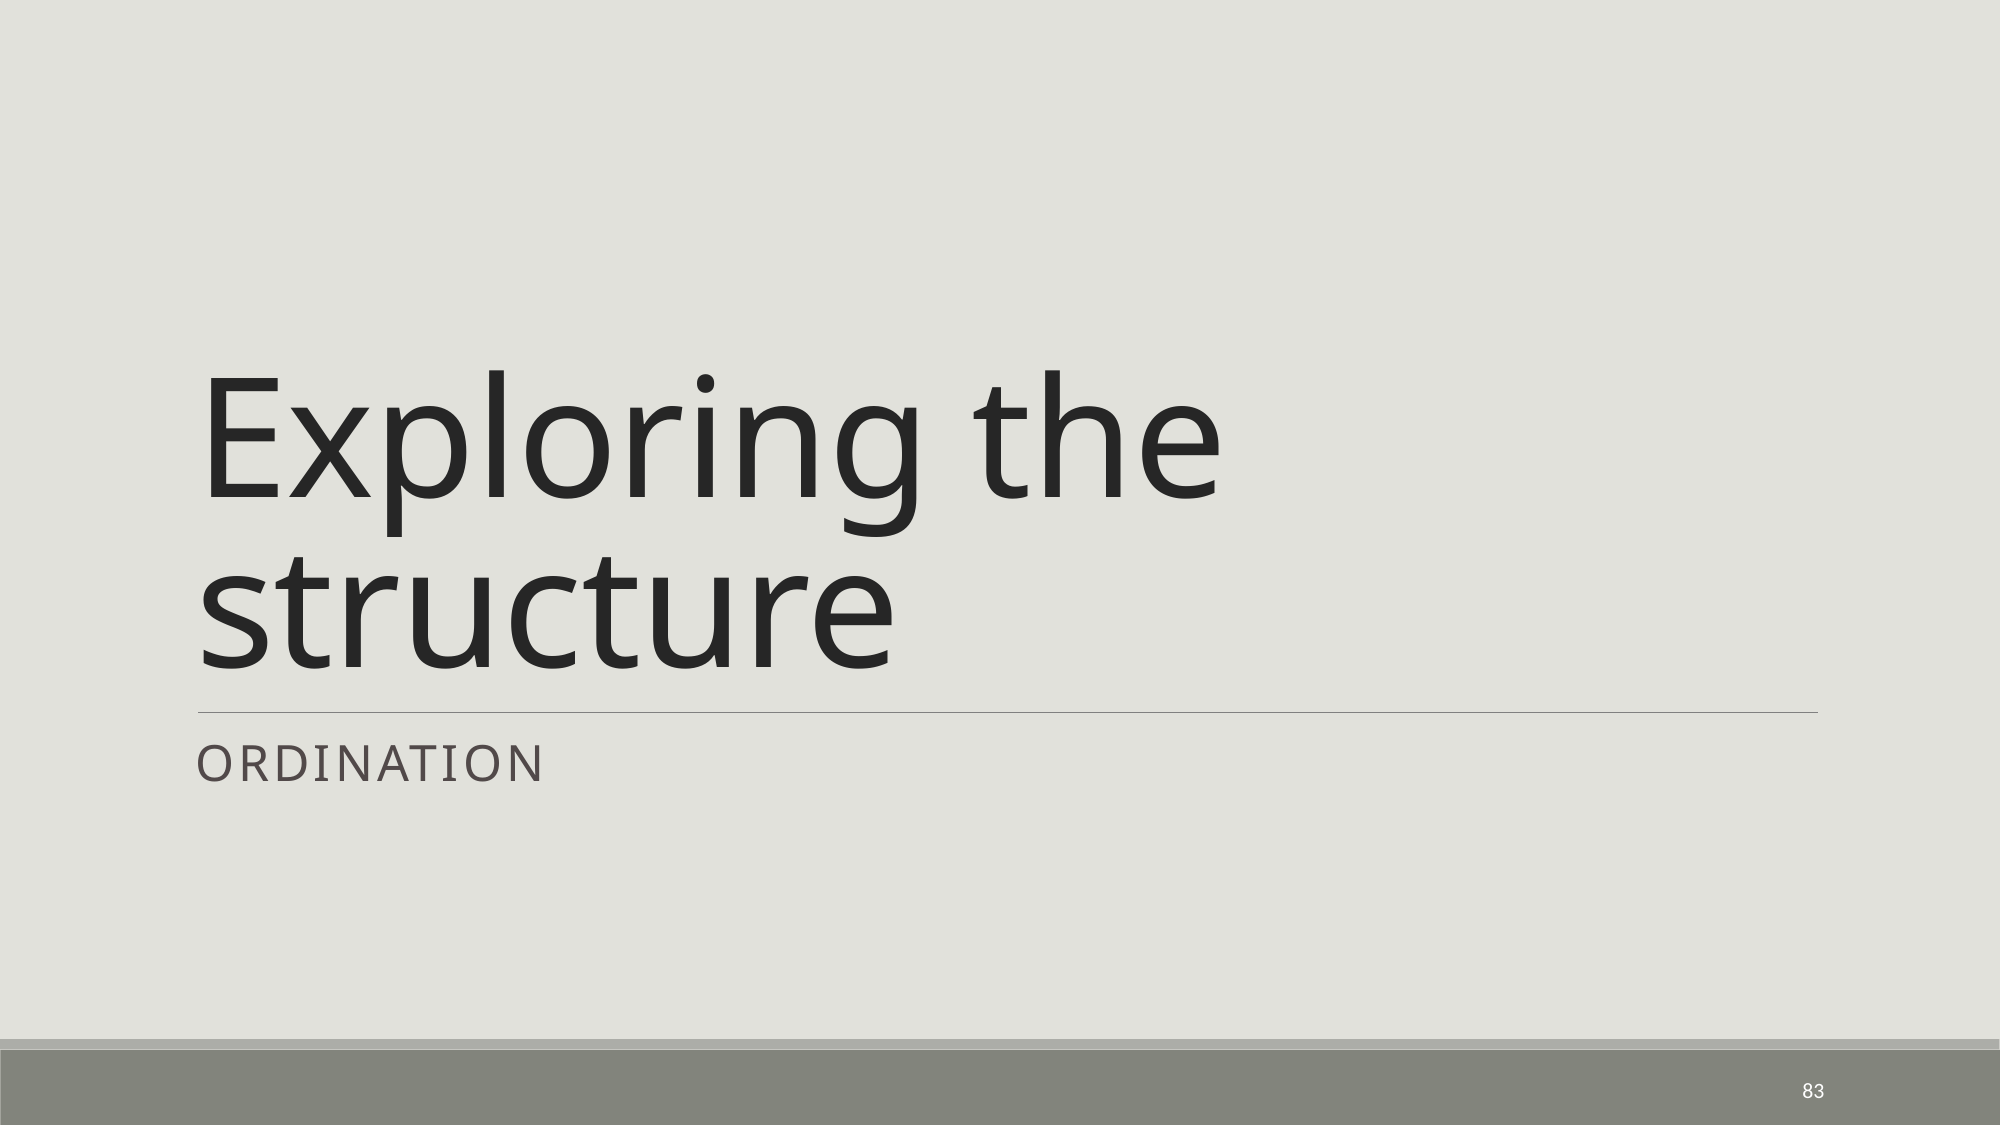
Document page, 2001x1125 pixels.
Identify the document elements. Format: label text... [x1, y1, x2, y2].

slide_number 83 [1624, 1059, 1840, 1120]
list ordination [180, 730, 1830, 918]
title Exploring the structure [180, 124, 1830, 710]
